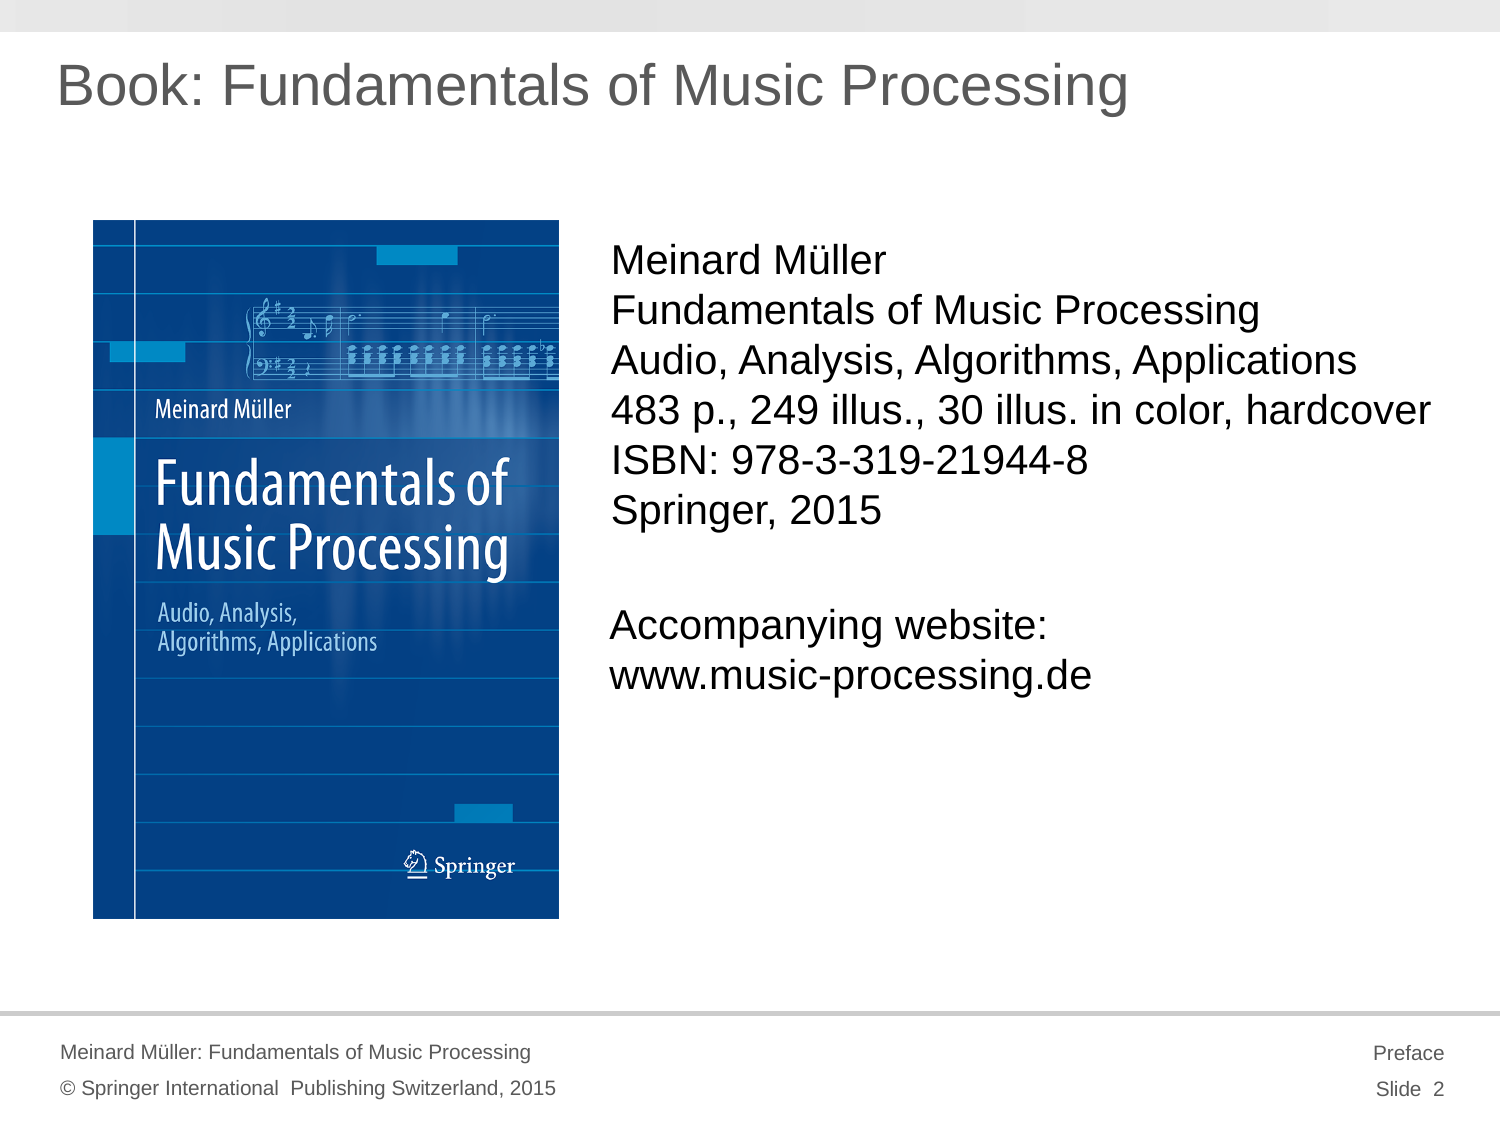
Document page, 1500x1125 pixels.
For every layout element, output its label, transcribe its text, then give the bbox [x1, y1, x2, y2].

picture [92, 220, 559, 244]
picture [0, 0, 1500, 32]
title Book: Fundamentals of Music Processing [40, 39, 1448, 133]
picture [92, 247, 559, 292]
text_box Accompanying website: www.music-processing.de [594, 590, 1108, 706]
text_box Meinard Müller Fundamentals of Music Processing Audio, Analysis, Algorithms, Applications 483 p., 249 illus., 30 illus. in color, hardcover ISBN: 978-3-319-21944-8 Springer, 2015 [595, 225, 1447, 540]
picture [92, 295, 559, 919]
